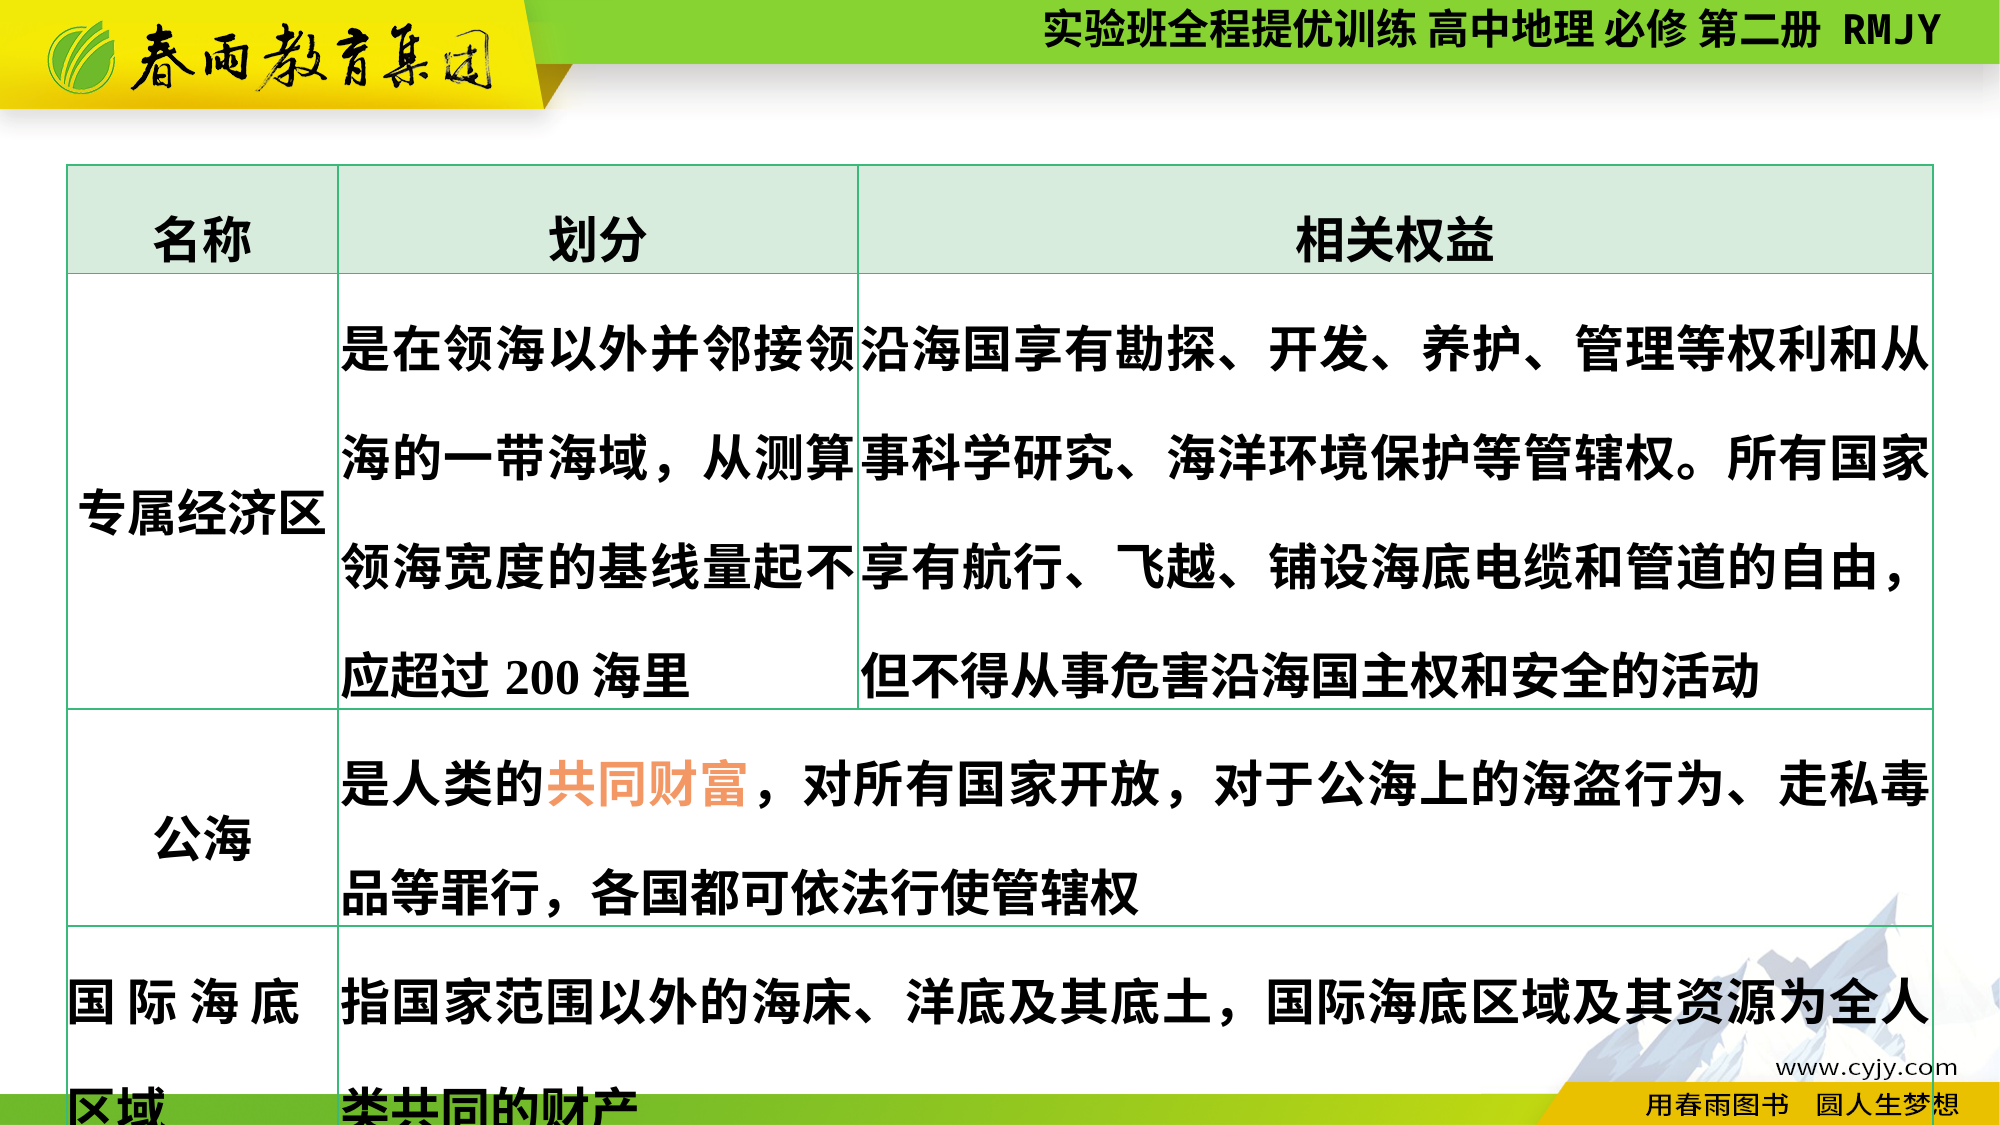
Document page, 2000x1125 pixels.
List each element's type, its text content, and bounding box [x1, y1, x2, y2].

table_cell 国 际 海 底 区域 [68, 927, 337, 1125]
table_header 相关权益 [859, 166, 1932, 273]
table_cell 是人类的共同财富，对所有国家开放，对于公海上的海盗行为、走私毒品等罪行，各国都可依法行使管辖权 [339, 710, 1932, 925]
picture [0, 0, 2000, 1125]
table_header 名称 [68, 166, 337, 273]
table_cell 沿海国享有勘探、开发、养护、管理等权利和从事科学研究、海洋环境保护等管辖权。所有国家享有航行、飞越、铺设海底电缆和管道的自由，但不得从事危害沿海国主权和安全的活动 [859, 274, 1932, 708]
table_cell 是在领海以外并邻接领海的一带海域，从测算领海宽度的基线量起不应超过200海里 [339, 274, 857, 708]
table_cell 专属经济区 [68, 274, 337, 708]
table_cell 公海 [68, 710, 337, 925]
table_header 划分 [339, 166, 857, 273]
table_cell 指国家范围以外的海床、洋底及其底土，国际海底区域及其资源为全人类共同的财产 [339, 927, 1932, 1125]
